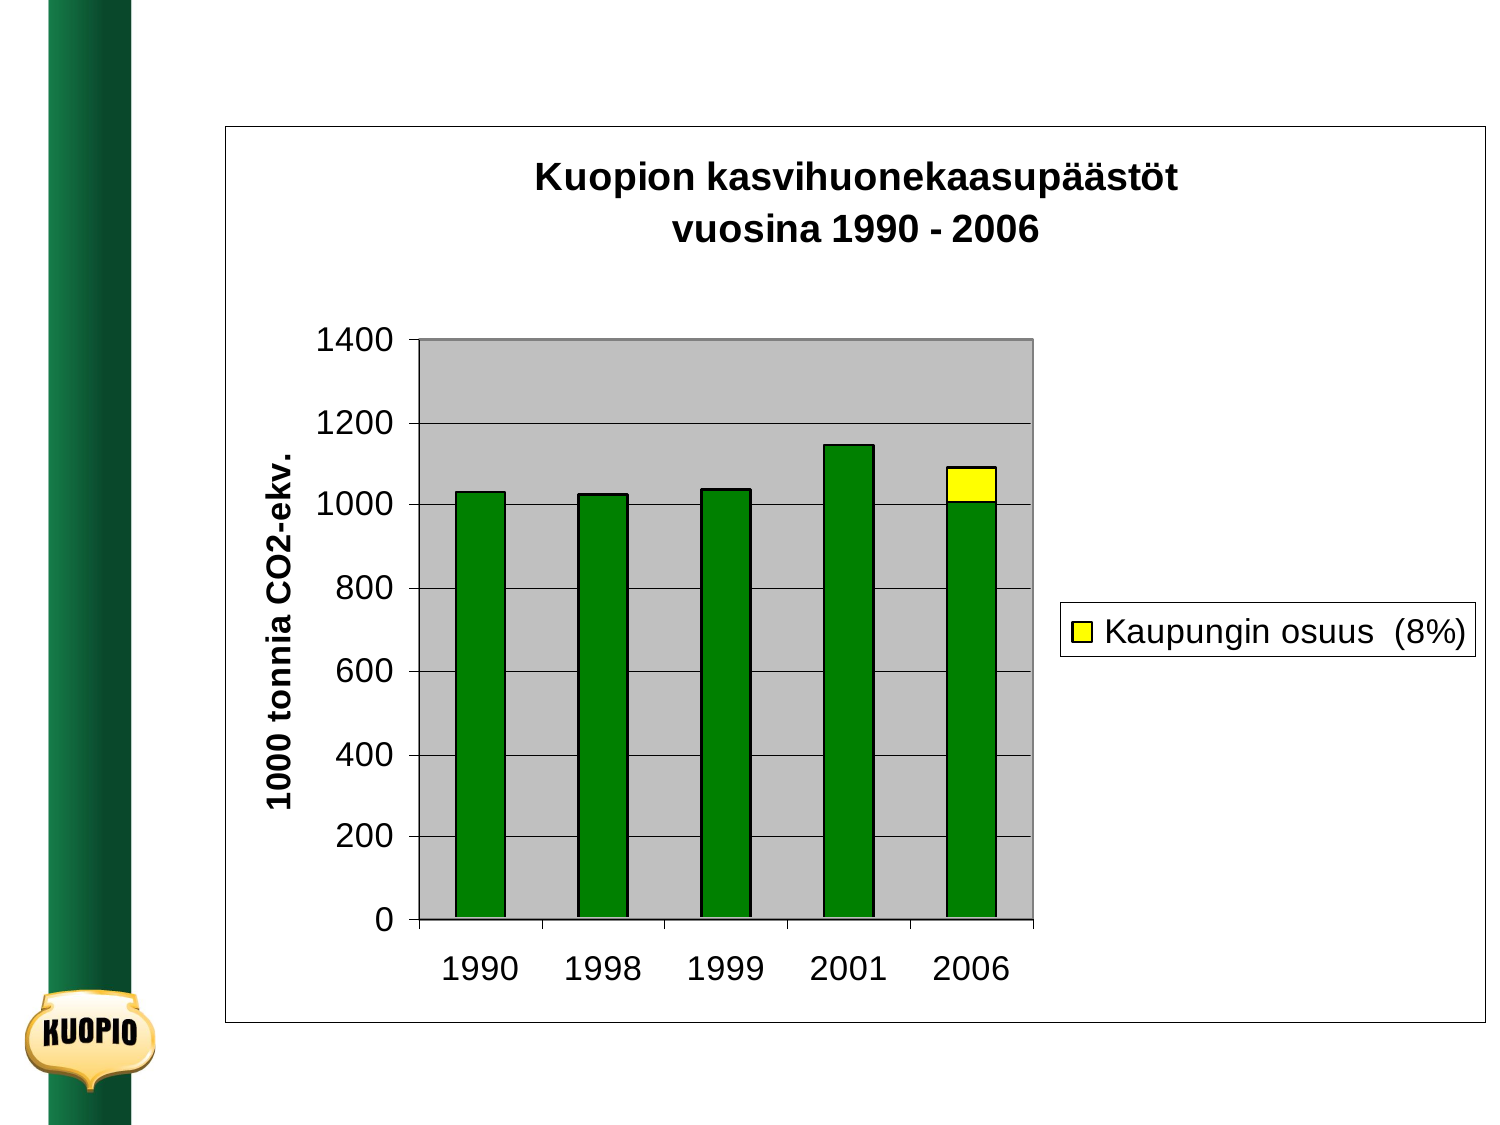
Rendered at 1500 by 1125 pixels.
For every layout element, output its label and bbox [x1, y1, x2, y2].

picture [24, 0, 156, 1125]
list [212, 113, 1500, 1036]
